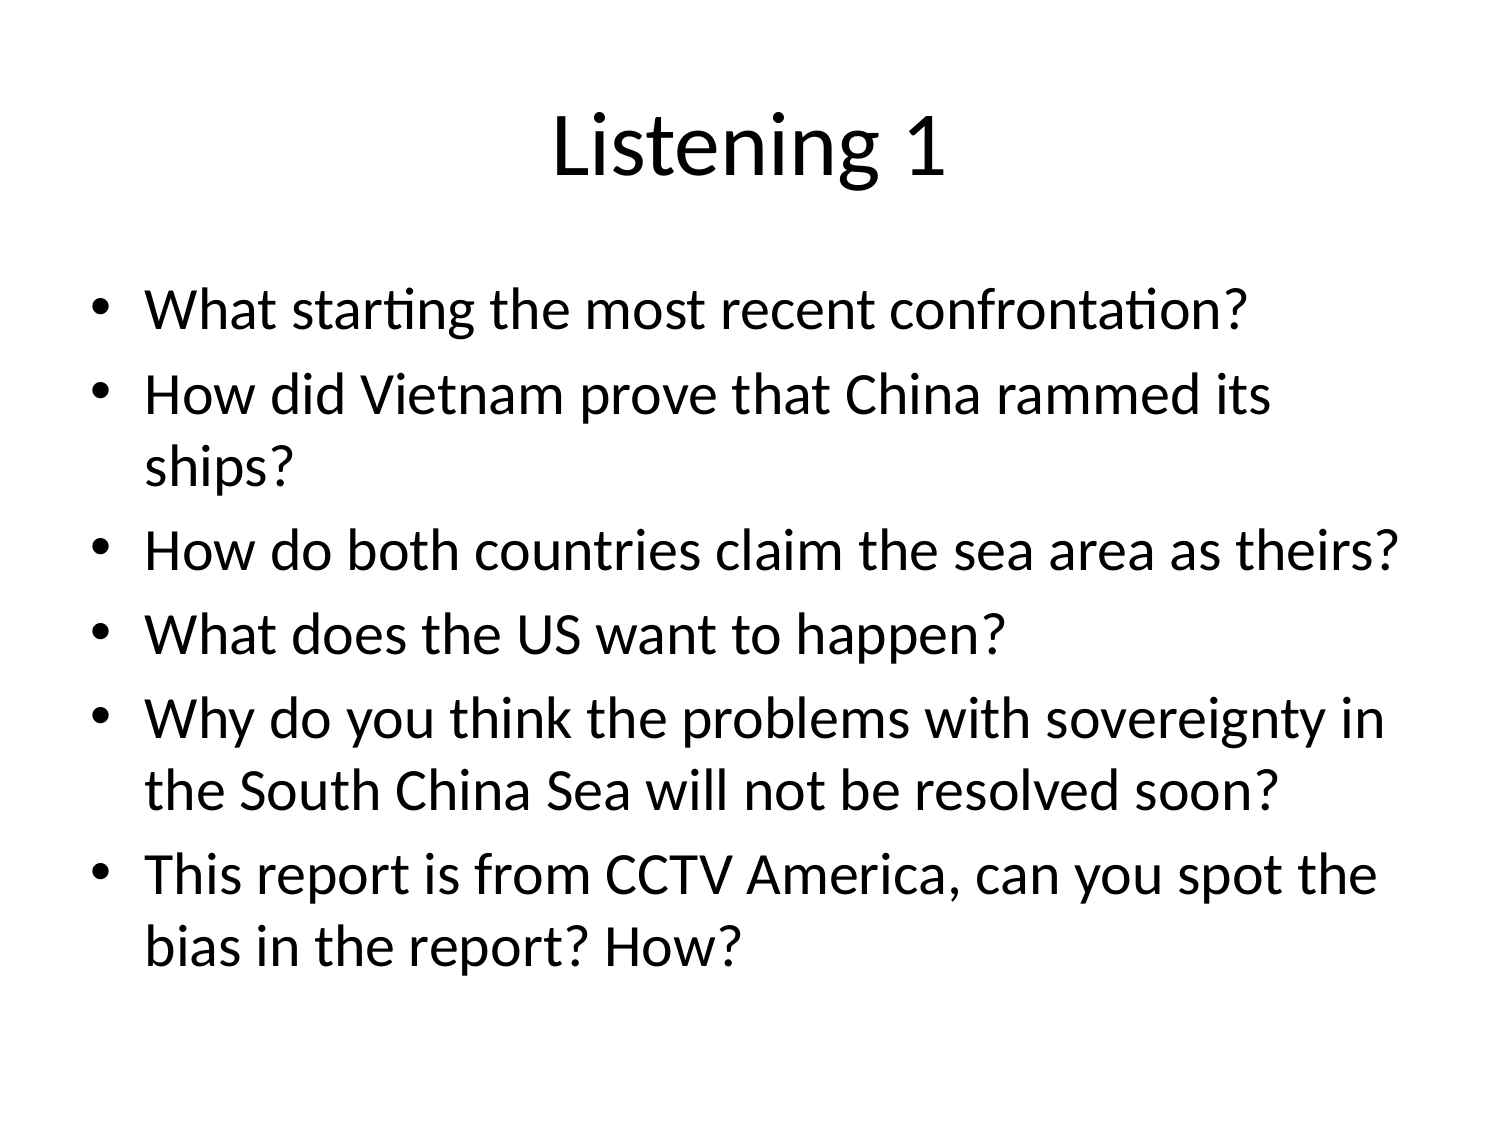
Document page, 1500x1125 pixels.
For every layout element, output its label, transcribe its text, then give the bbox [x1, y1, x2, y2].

list What starting the most recent confrontation? How did Vietnam prove that China rammed its ships? How do both countries claim the sea area as theirs? What does the US want to happen? Why do you think the problems with sovereignty in the South China Sea will not be resolved soon? This report is from CCTV America, can you spot the bias in the report? How? [75, 262, 1425, 1005]
title Listening 1 [75, 45, 1425, 233]
